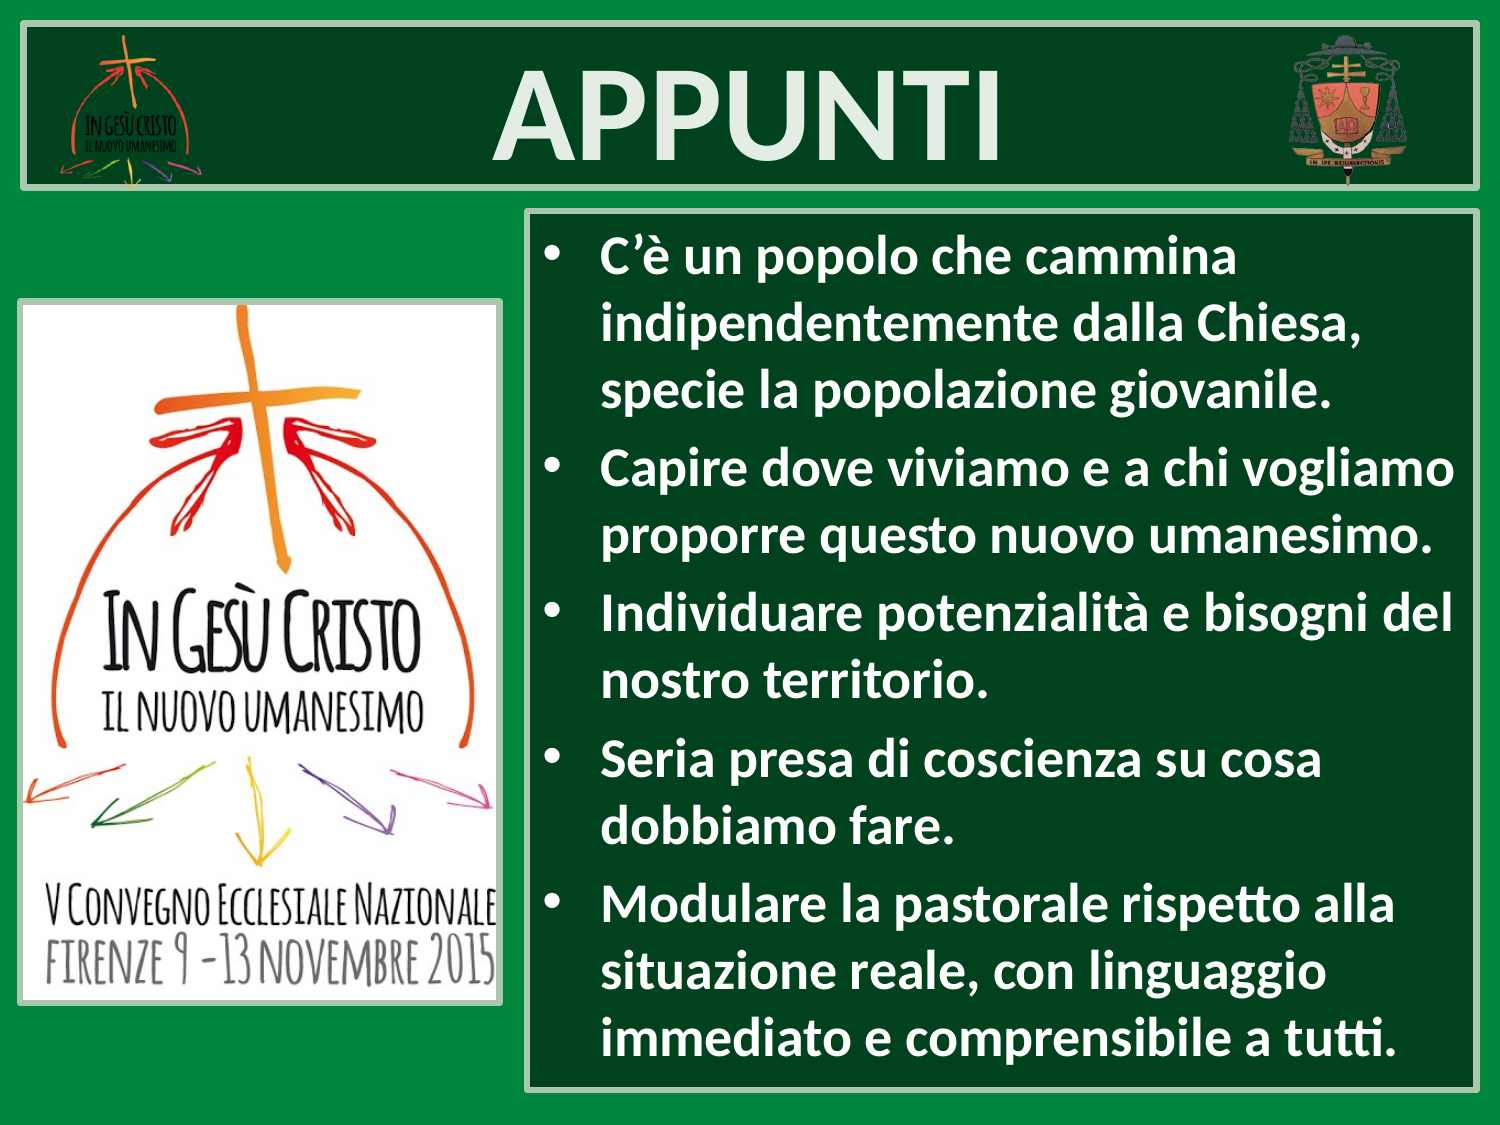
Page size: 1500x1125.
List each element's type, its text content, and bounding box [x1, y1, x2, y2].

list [23, 304, 497, 1001]
picture [1288, 34, 1408, 186]
picture [59, 34, 202, 191]
list C’è un popolo che cammina indipendentemente dalla Chiesa, specie la popolazione giovanile. Capire dove viviamo e a chi vogliamo proporre questo nuovo umanesimo. Individuare potenzialità e bisogni del nostro territorio. Seria presa di coscienza su cosa dobbiamo fare. Modulare la pastorale rispetto alla situazione reale, con linguaggio immediato e comprensibile a tutti. [527, 210, 1477, 1090]
title APPUNTI [23, 23, 1477, 188]
